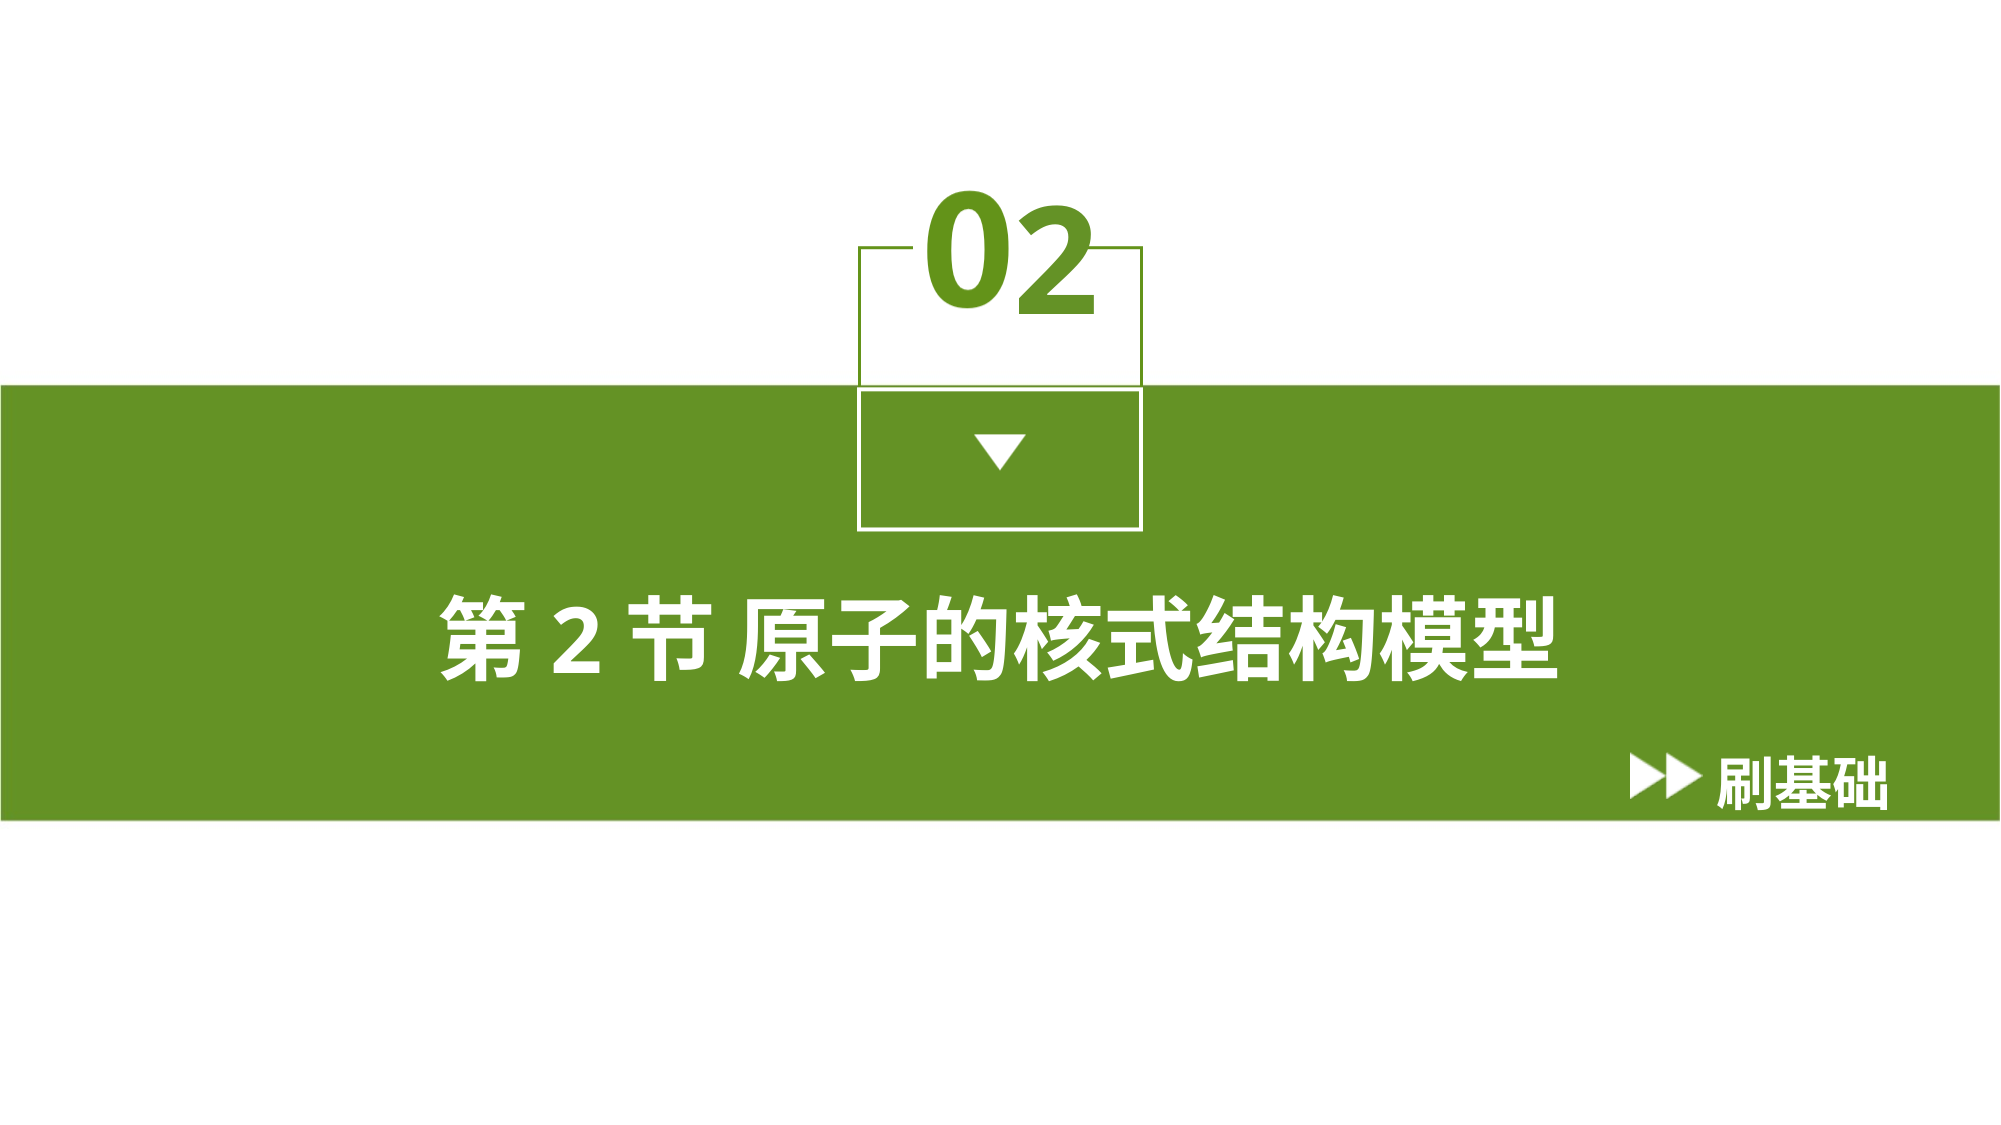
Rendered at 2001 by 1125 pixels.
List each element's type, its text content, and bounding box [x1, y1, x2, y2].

text_box 2 [1013, 156, 1173, 353]
text_box 刷基础 [1715, 718, 1997, 812]
picture [0, 0, 2000, 572]
picture [0, 699, 2000, 1125]
text_box 第2节 原子的核式结构模型 [0, 572, 2000, 699]
